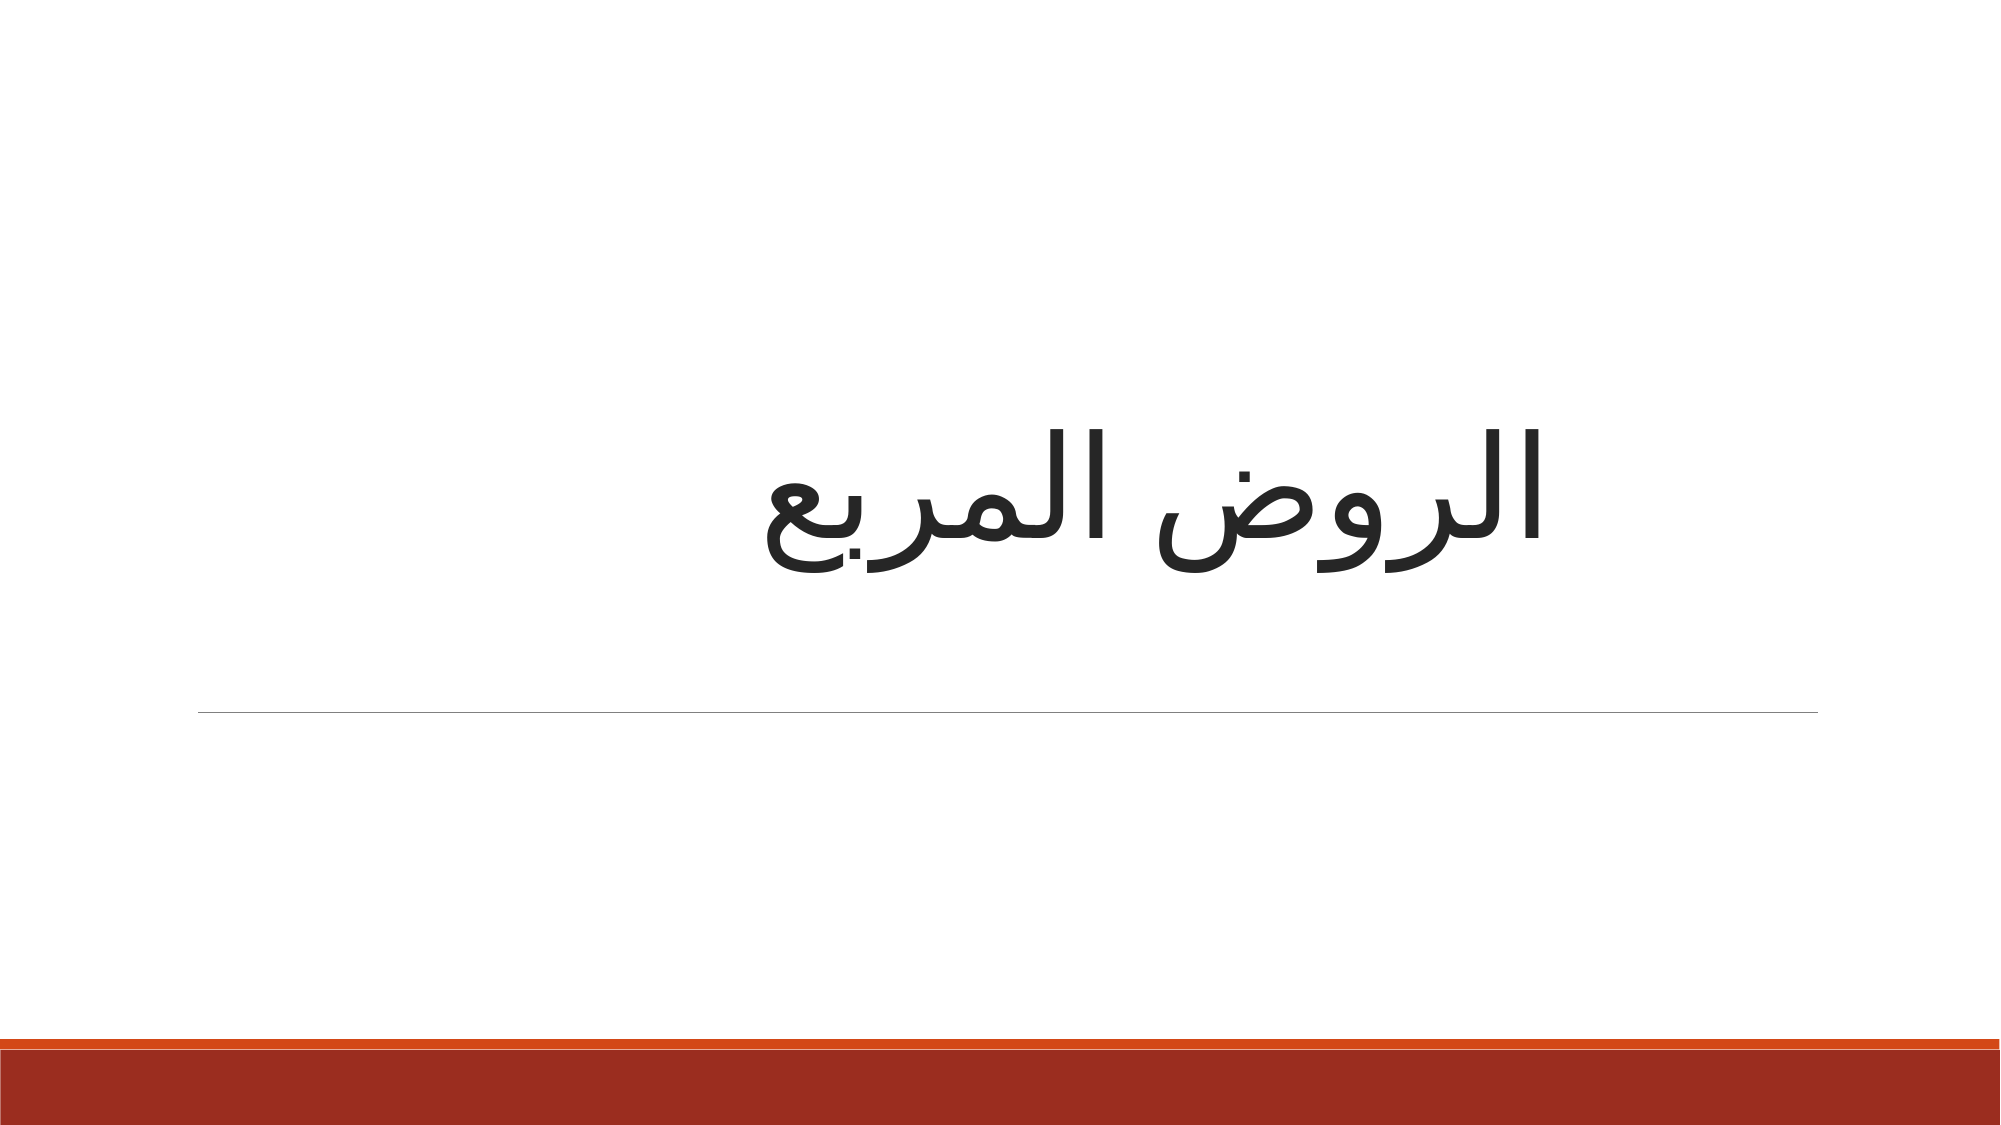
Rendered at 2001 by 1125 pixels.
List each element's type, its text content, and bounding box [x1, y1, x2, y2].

title الروض المربع [424, 412, 1888, 576]
